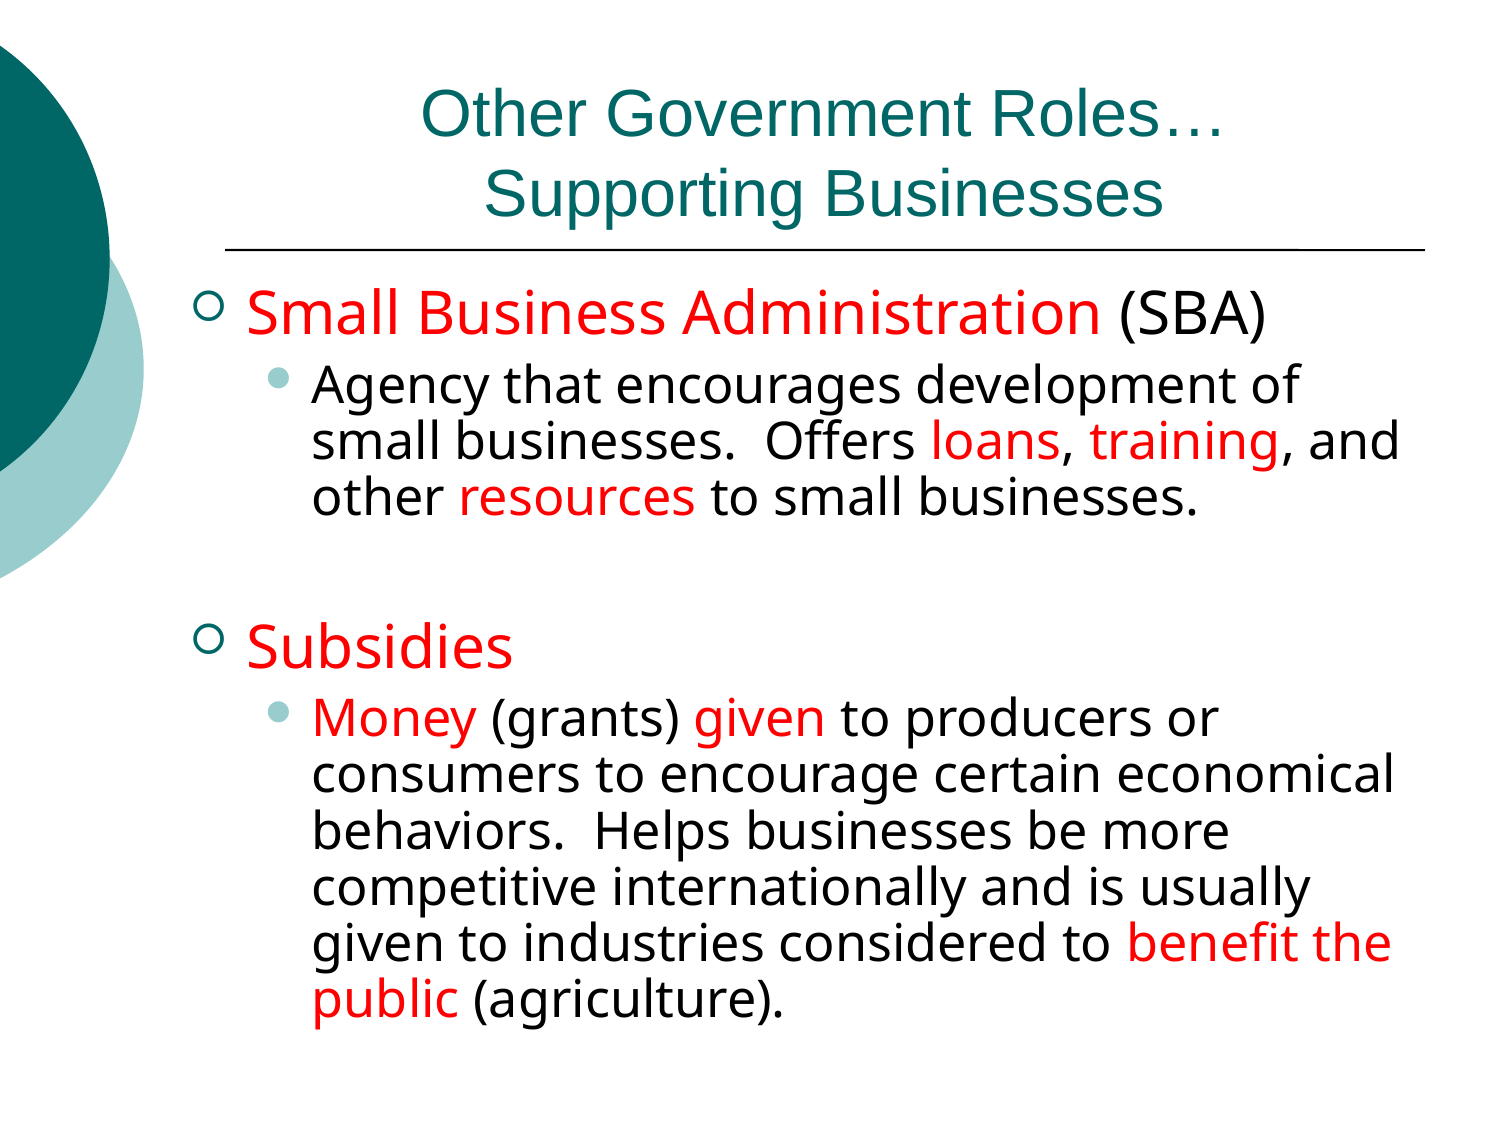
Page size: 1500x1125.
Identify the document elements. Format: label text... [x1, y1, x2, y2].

title Other Government Roles… Supporting Businesses [224, 49, 1425, 237]
list Small Business Administration (SBA) Agency that encourages development of small businesses. Offers loans, training, and other resources to small businesses. Subsidies Money (grants) given to producers or consumers to encourage certain economical behaviors. Helps businesses be more competitive internationally and is usually given to industries considered to benefit the public (agriculture). [174, 275, 1425, 1050]
